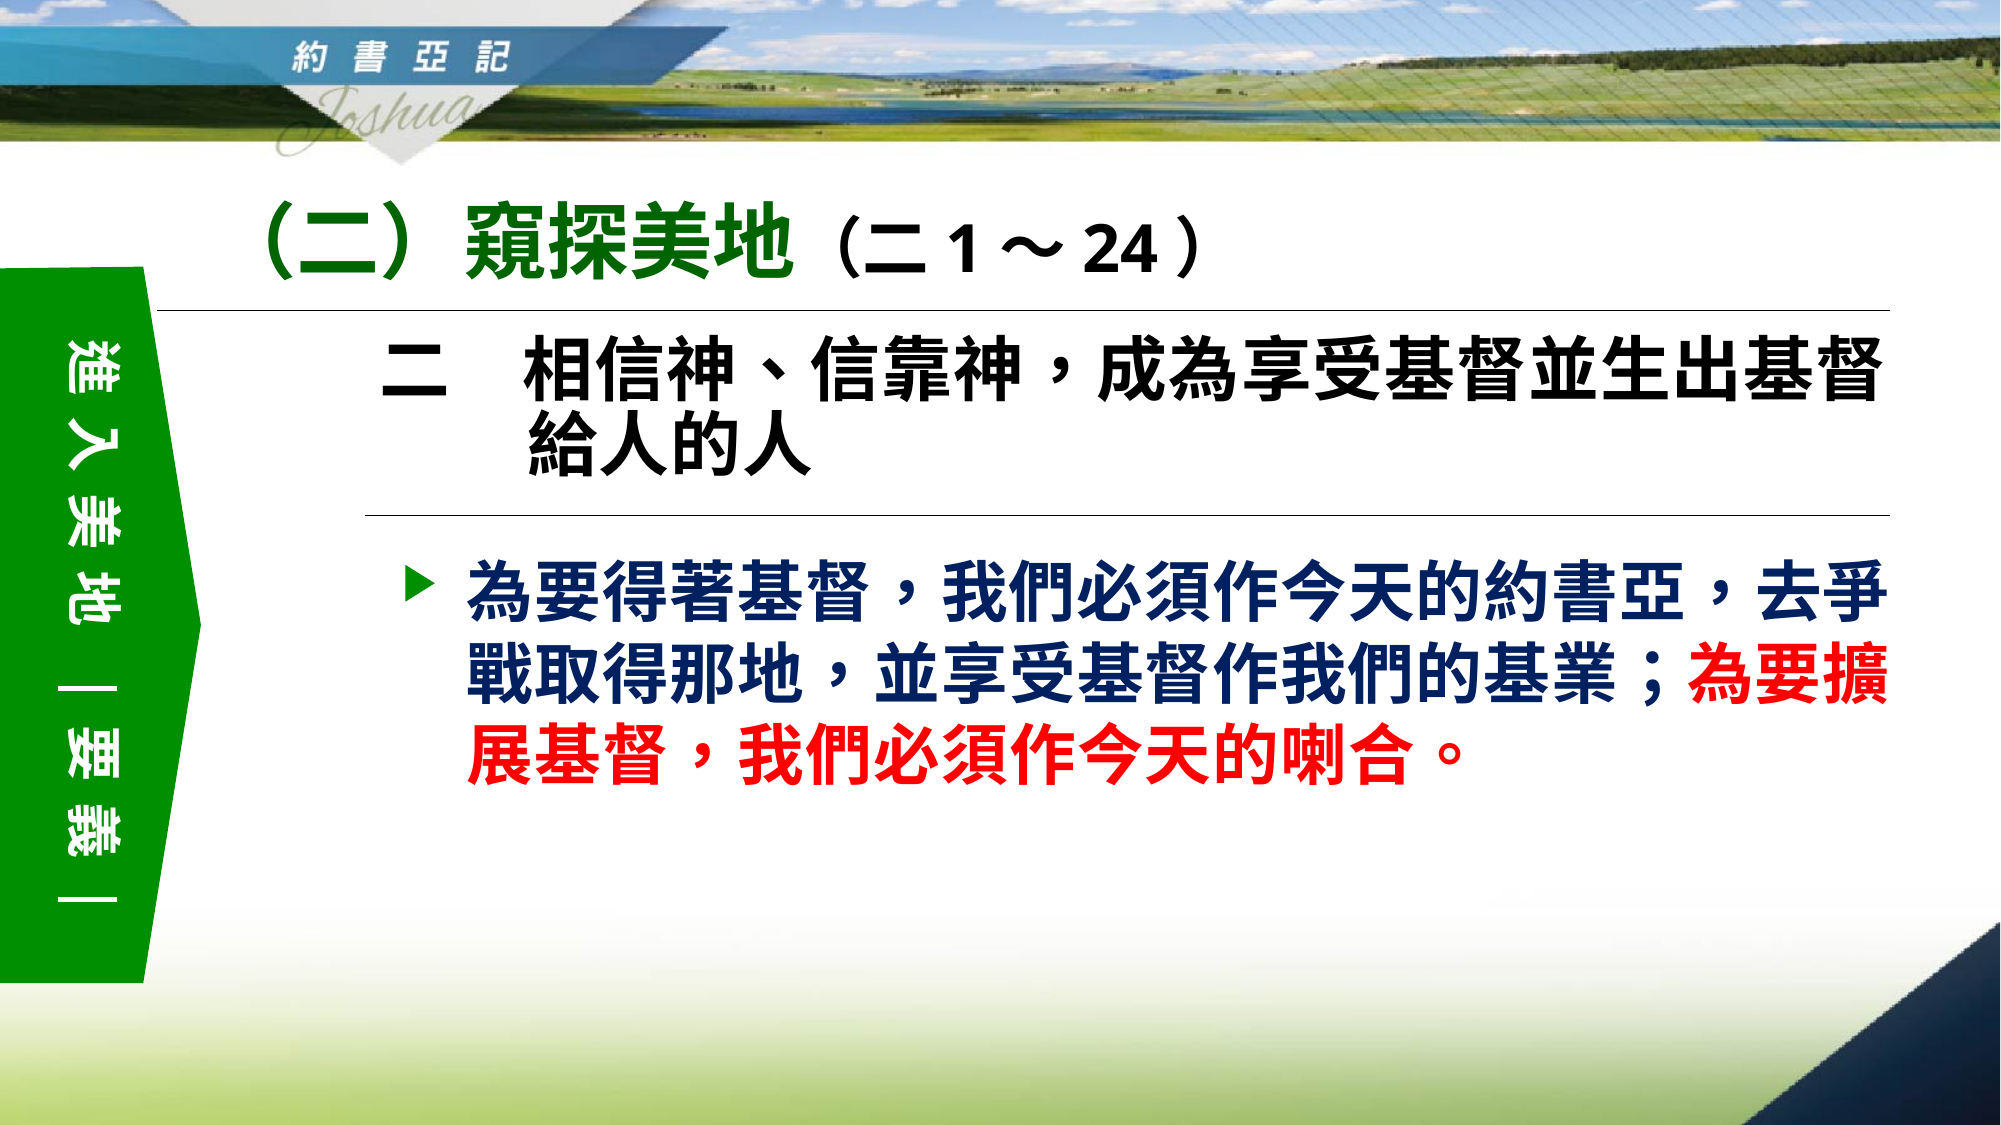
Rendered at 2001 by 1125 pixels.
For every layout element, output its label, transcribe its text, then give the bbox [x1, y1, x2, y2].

text_box （二）窺探美地（二1～24） [198, 182, 1372, 297]
text_box 為要得著基督，我們必須作今天的約書亞，去爭戰取得那地，並享受基督作我們的基業；為要擴展基督，我們必須作今天的喇合。 [451, 541, 1960, 801]
text_box [404, 562, 437, 604]
picture [0, 0, 2001, 1125]
text_box 二 相信神、信靠神，成為享受基督並生出基督給人的人 [364, 327, 1933, 493]
text_box [0, 265, 202, 985]
text_box 進入美地 要義 [38, 324, 137, 918]
